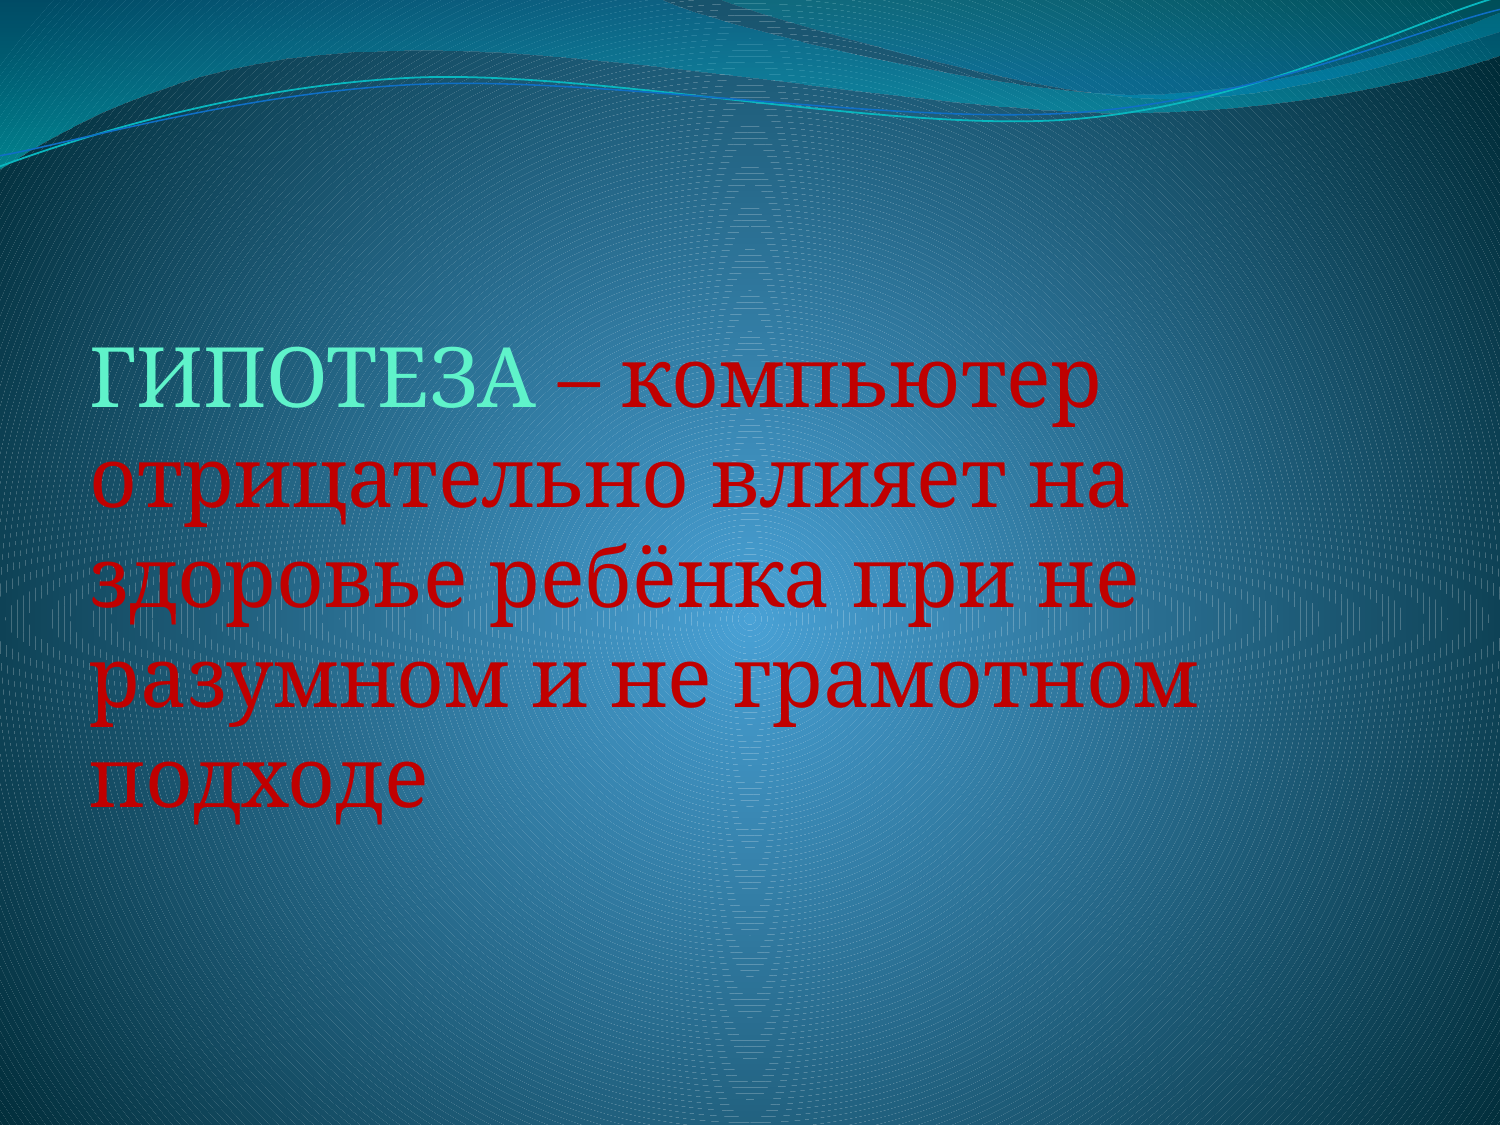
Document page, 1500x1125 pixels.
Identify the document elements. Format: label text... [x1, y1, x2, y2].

list ГИПОТЕЗА – компьютер отрицательно влияет на здоровье ребёнка при не разумном и не грамотном подходе [81, 316, 1419, 645]
